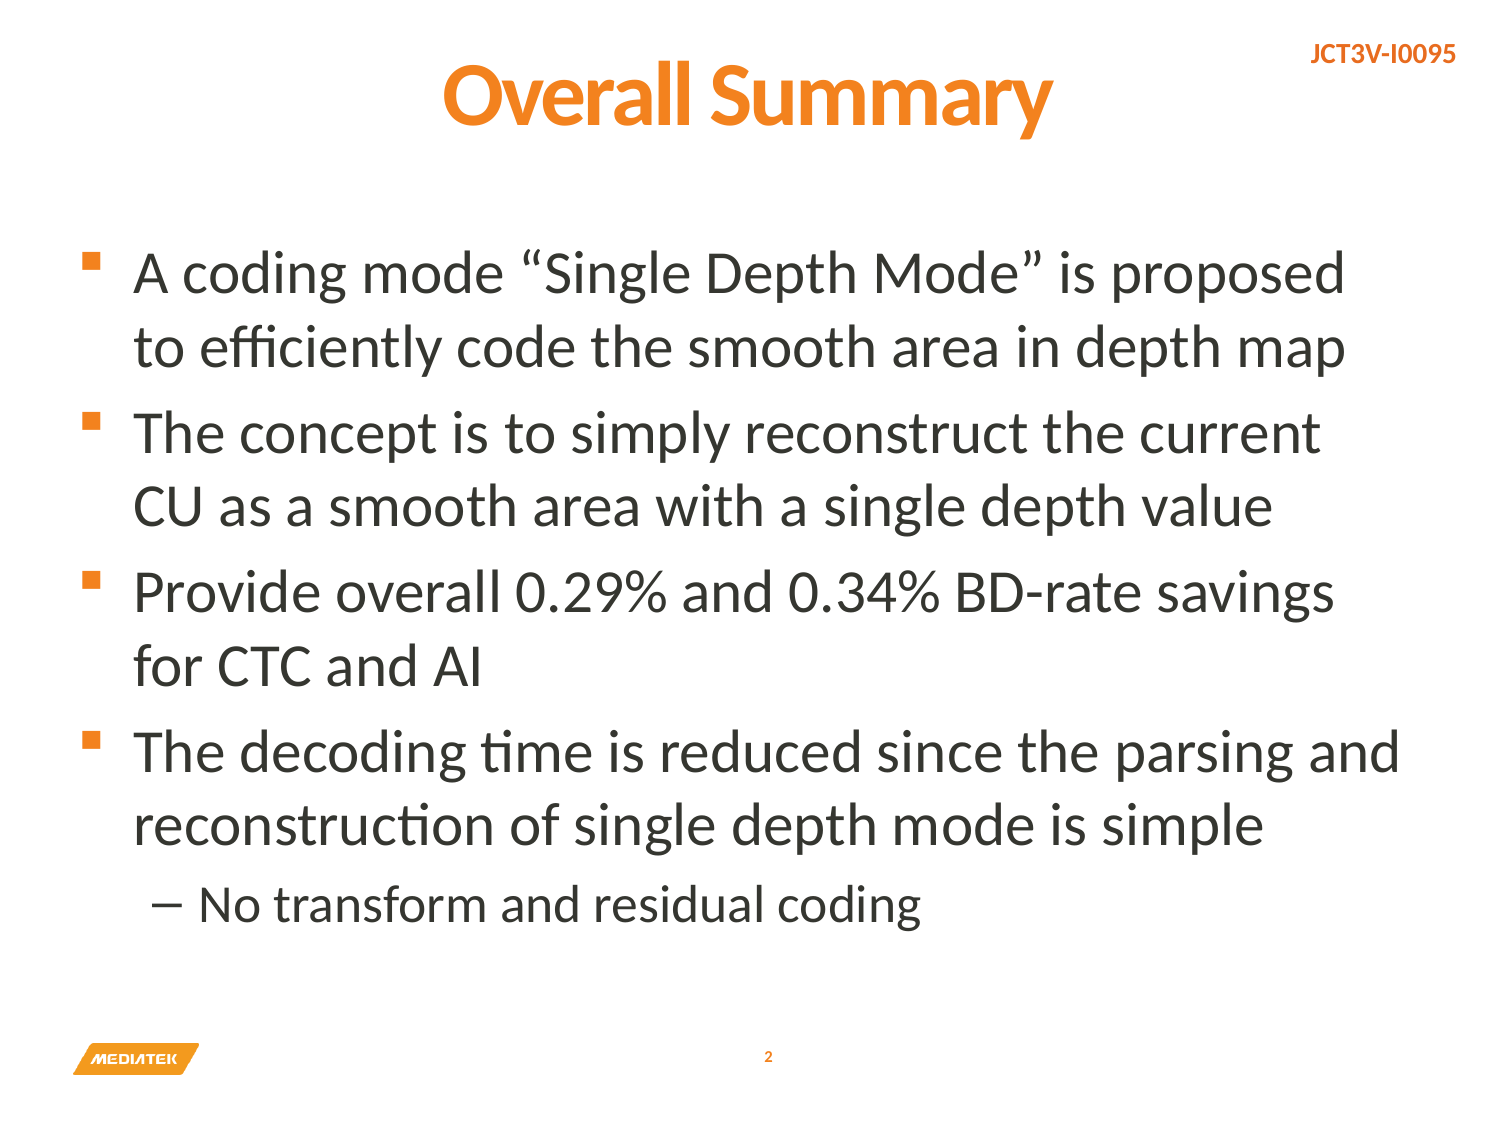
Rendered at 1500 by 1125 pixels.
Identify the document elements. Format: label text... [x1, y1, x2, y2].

slide_number 2 [711, 1022, 788, 1089]
picture [73, 1050, 199, 1075]
list A coding mode “Single Depth Mode” is proposed to efficiently code the smooth area in depth map The concept is to simply reconstruct the current CU as a smooth area with a single depth value Provide overall 0.29% and 0.34% BD-rate savings for CTC and AI The decoding time is reduced since the parsing and reconstruction of single depth mode is simple No transform and residual coding [62, 224, 1424, 1050]
title Overall Summary [87, 47, 1410, 200]
